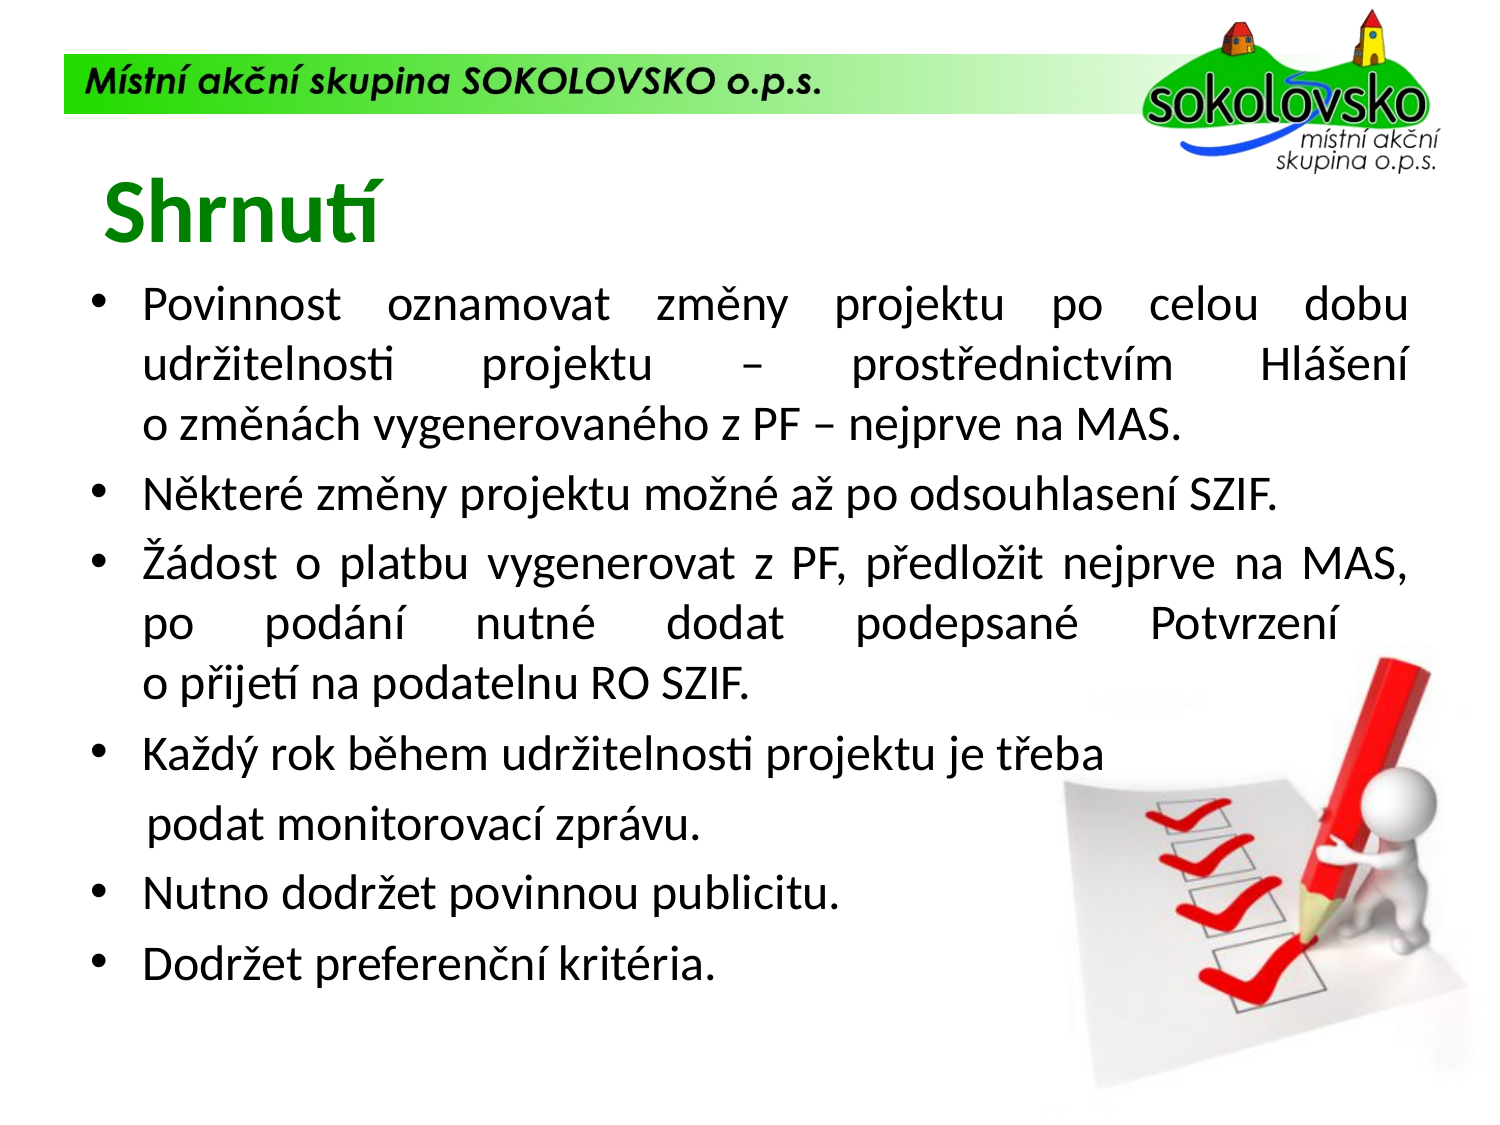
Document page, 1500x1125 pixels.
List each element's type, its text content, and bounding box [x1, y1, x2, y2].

picture [64, 0, 1455, 197]
text_box Shrnutí [88, 122, 1454, 303]
picture [1030, 644, 1500, 1115]
list Povinnost oznamovat změny projektu po celou dobu udržitelnosti projektu – prostřednictvím Hlášení o změnách vygenerovaného z PF – nejprve na MAS. Některé změny projektu možné až po odsouhlasení SZIF. Žádost o platbu vygenerovat z PF, předložit nejprve na MAS, po podání nutné dodat podepsané Potvrzení o přijetí na podatelnu RO SZIF. Každý rok během udržitelnosti projektu je třeba podat monitorovací zprávu. Nutno dodržet povinnou publicitu. Dodržet preferenční kritéria. [75, 262, 1425, 1005]
